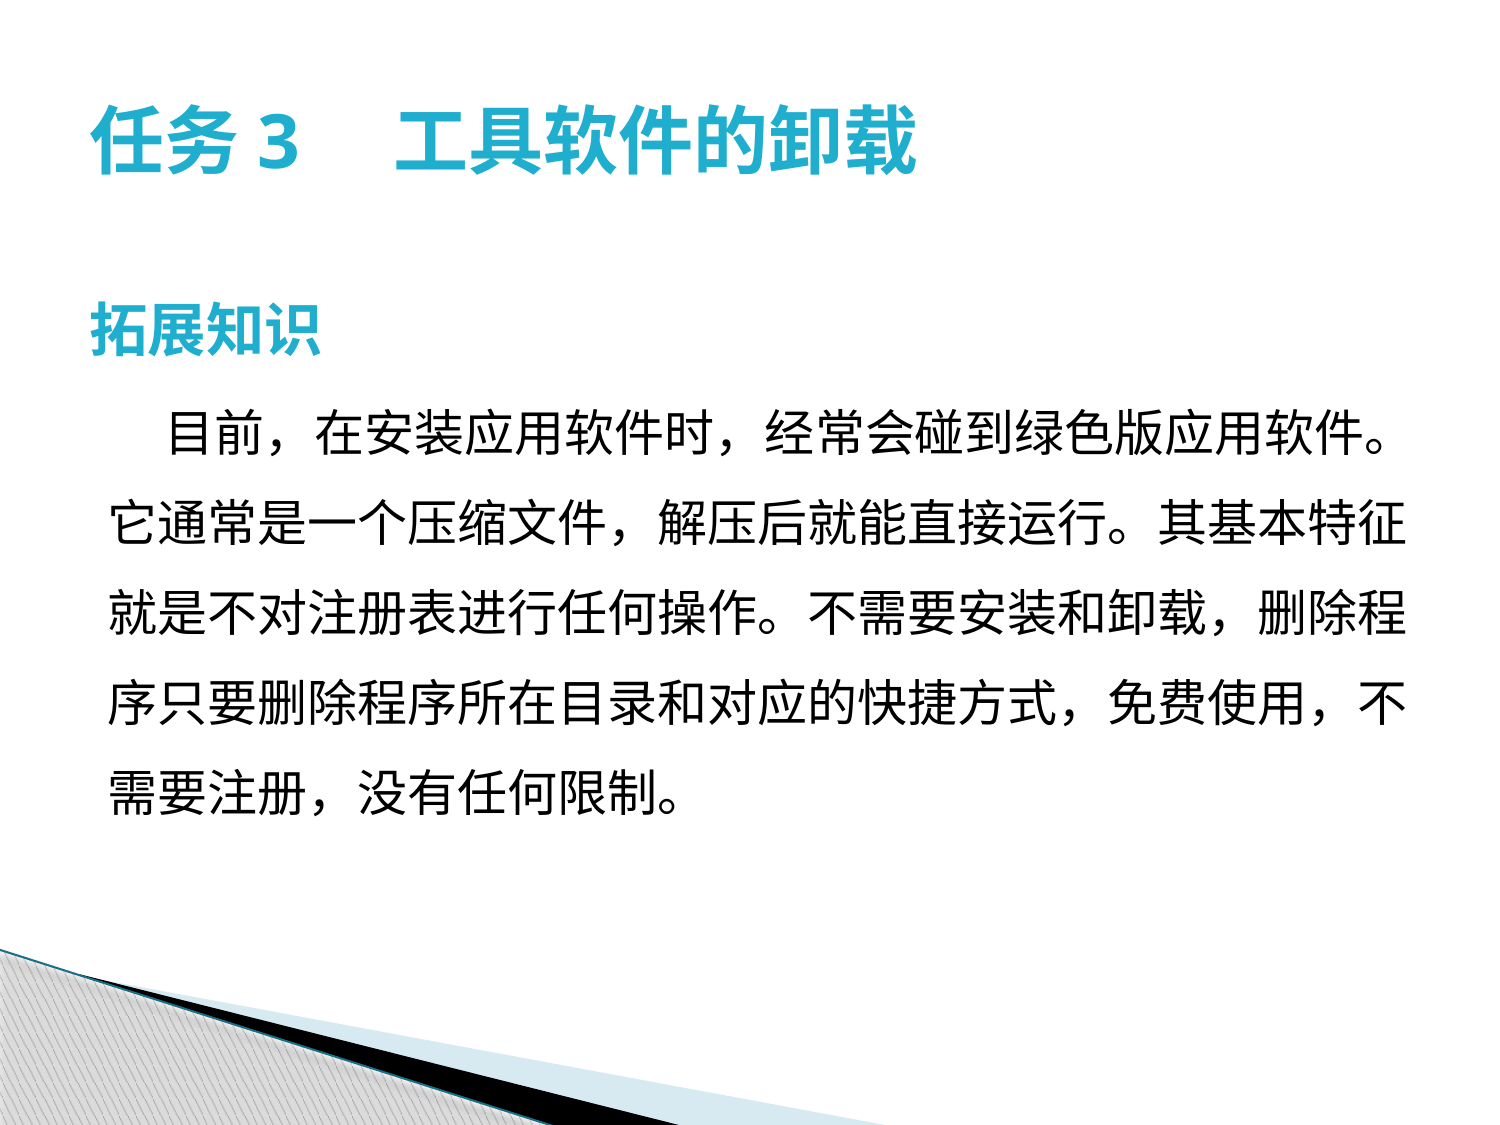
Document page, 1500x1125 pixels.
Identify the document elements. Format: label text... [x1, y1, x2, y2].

title 任务3 工具软件的卸载 [75, 45, 1425, 233]
list 拓展知识 目前，在安装应用软件时，经常会碰到绿色版应用软件。它通常是一个压缩文件，解压后就能直接运行。其基本特征就是不对注册表进行任何操作。不需要安装和卸载，删除程序只要删除程序所在目录和对应的快捷方式，免费使用，不需要注册，没有任何限制。 [75, 243, 1425, 1012]
